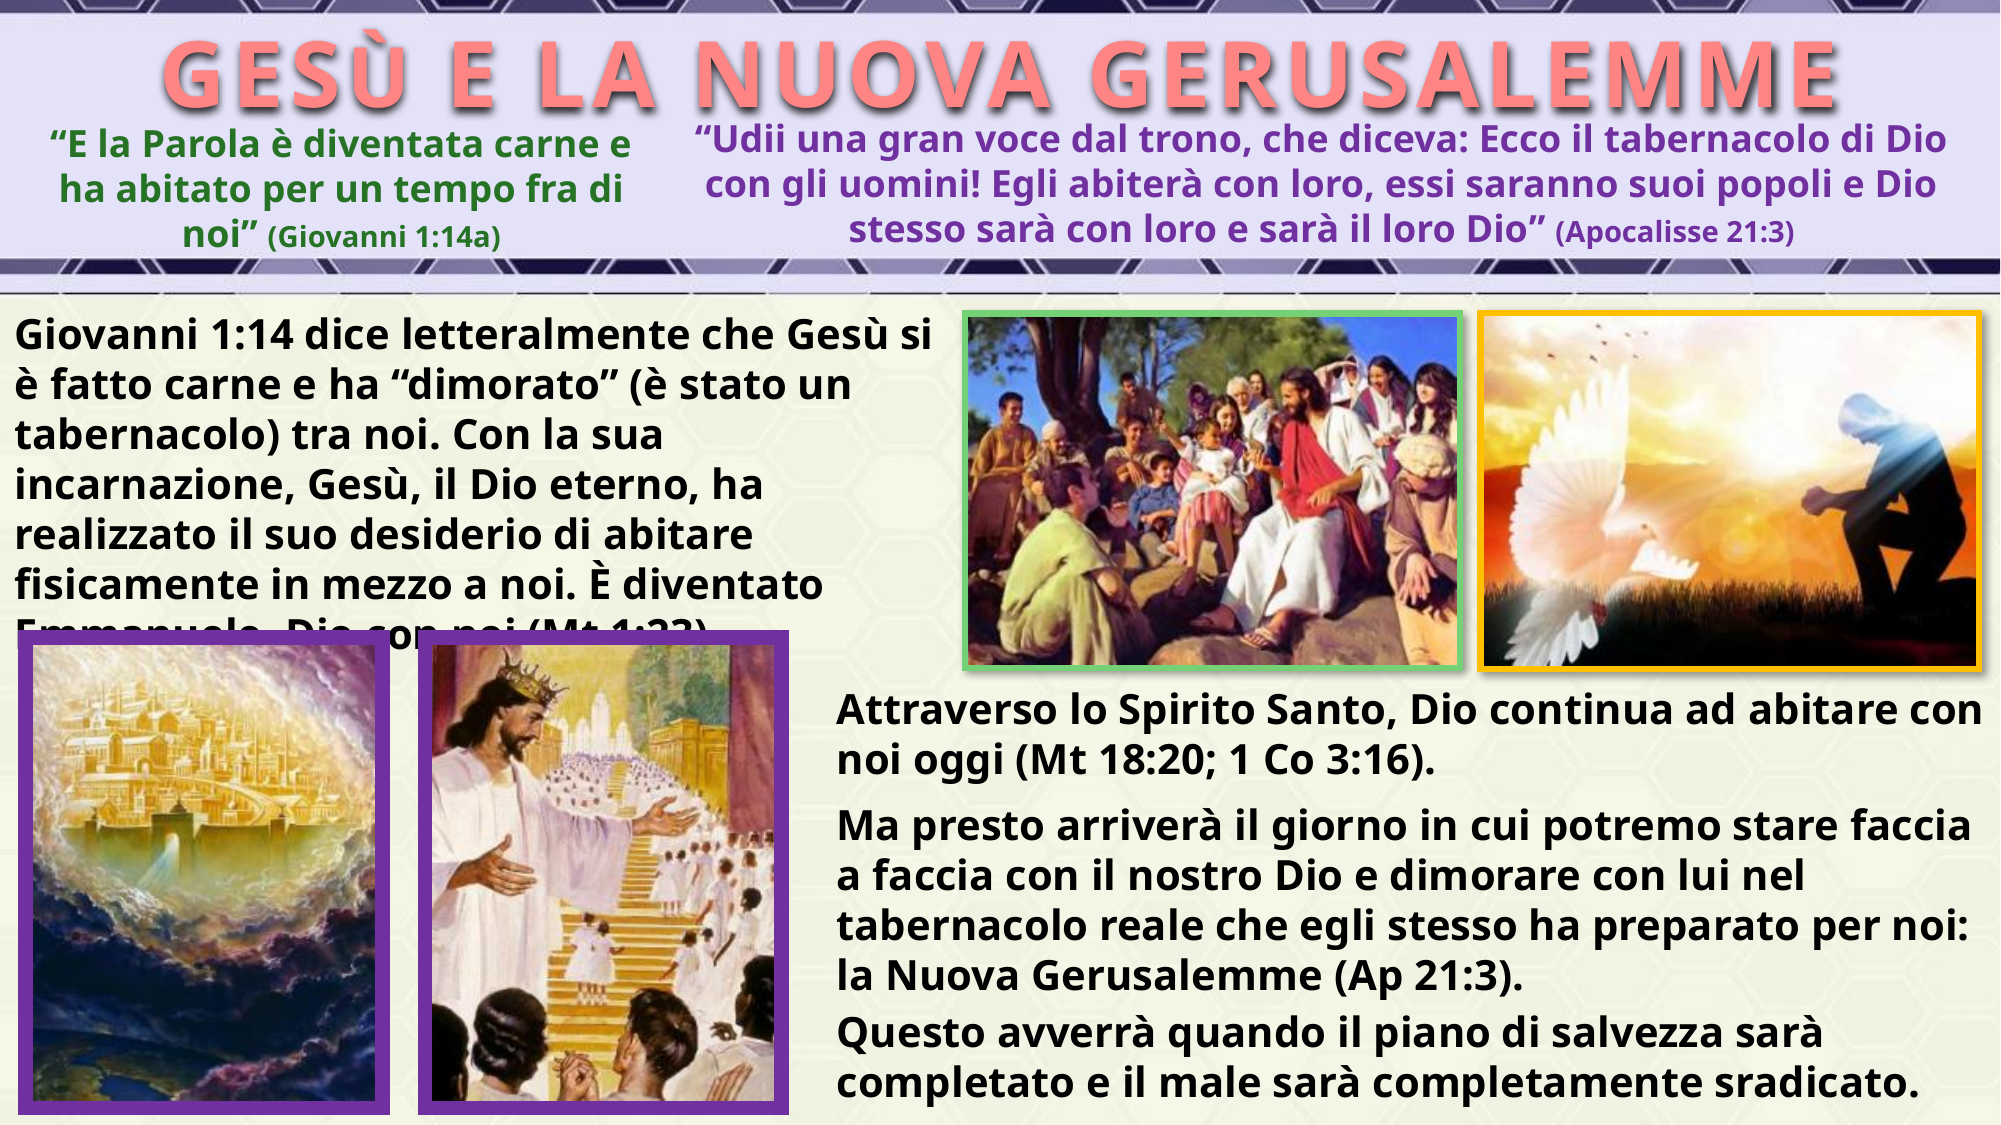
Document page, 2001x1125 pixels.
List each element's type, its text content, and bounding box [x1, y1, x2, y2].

picture [431, 643, 775, 1102]
text_box Questo avverrà quando il piano di salvezza sarà completato e il male sarà completamente sradicato. [821, 1007, 1998, 1114]
text_box Ma presto arriverà il giorno in cui potremo stare faccia a faccia con il nostro Dio e dimorare con lui nel tabernacolo reale che egli stesso ha preparato per noi: la Nuova Gerusalemme (Ap 21:3). [821, 791, 2000, 1007]
text_box GESÙ E LA NUOVA GERUSALEMME [0, 8, 2000, 133]
picture [32, 643, 376, 1102]
text_box Attraverso lo Spirito Santo, Dio continua ad abitare con noi oggi (Mt 18:20; 1 Co 3:16). [821, 675, 2000, 790]
text_box Giovanni 1:14 dice letteralmente che Gesù si è fatto carne e ha “dimorato” (è stato un tabernacolo) tra noi. Con la sua incarnazione, Gesù, il Dio eterno, ha realizzato il suo desiderio di abitare fisicamente in mezzo a noi. È diventato Emmanuele, Dio con noi (Mt 1:23). [0, 300, 969, 666]
picture [0, 0, 2001, 1125]
picture [967, 316, 1458, 666]
text_box “Udii una gran voce dal trono, che diceva: Ecco il tabernacolo di Dio con gli uomini! Egli abiterà con loro, essi saranno suoi popoli e Dio stesso sarà con loro e sarà il loro Dio” (Apocalisse 21:3) [676, 107, 1968, 258]
text_box “E la Parola è diventata carne e ha abitato per un tempo fra di noi” (Giovanni 1:14a) [32, 112, 650, 263]
